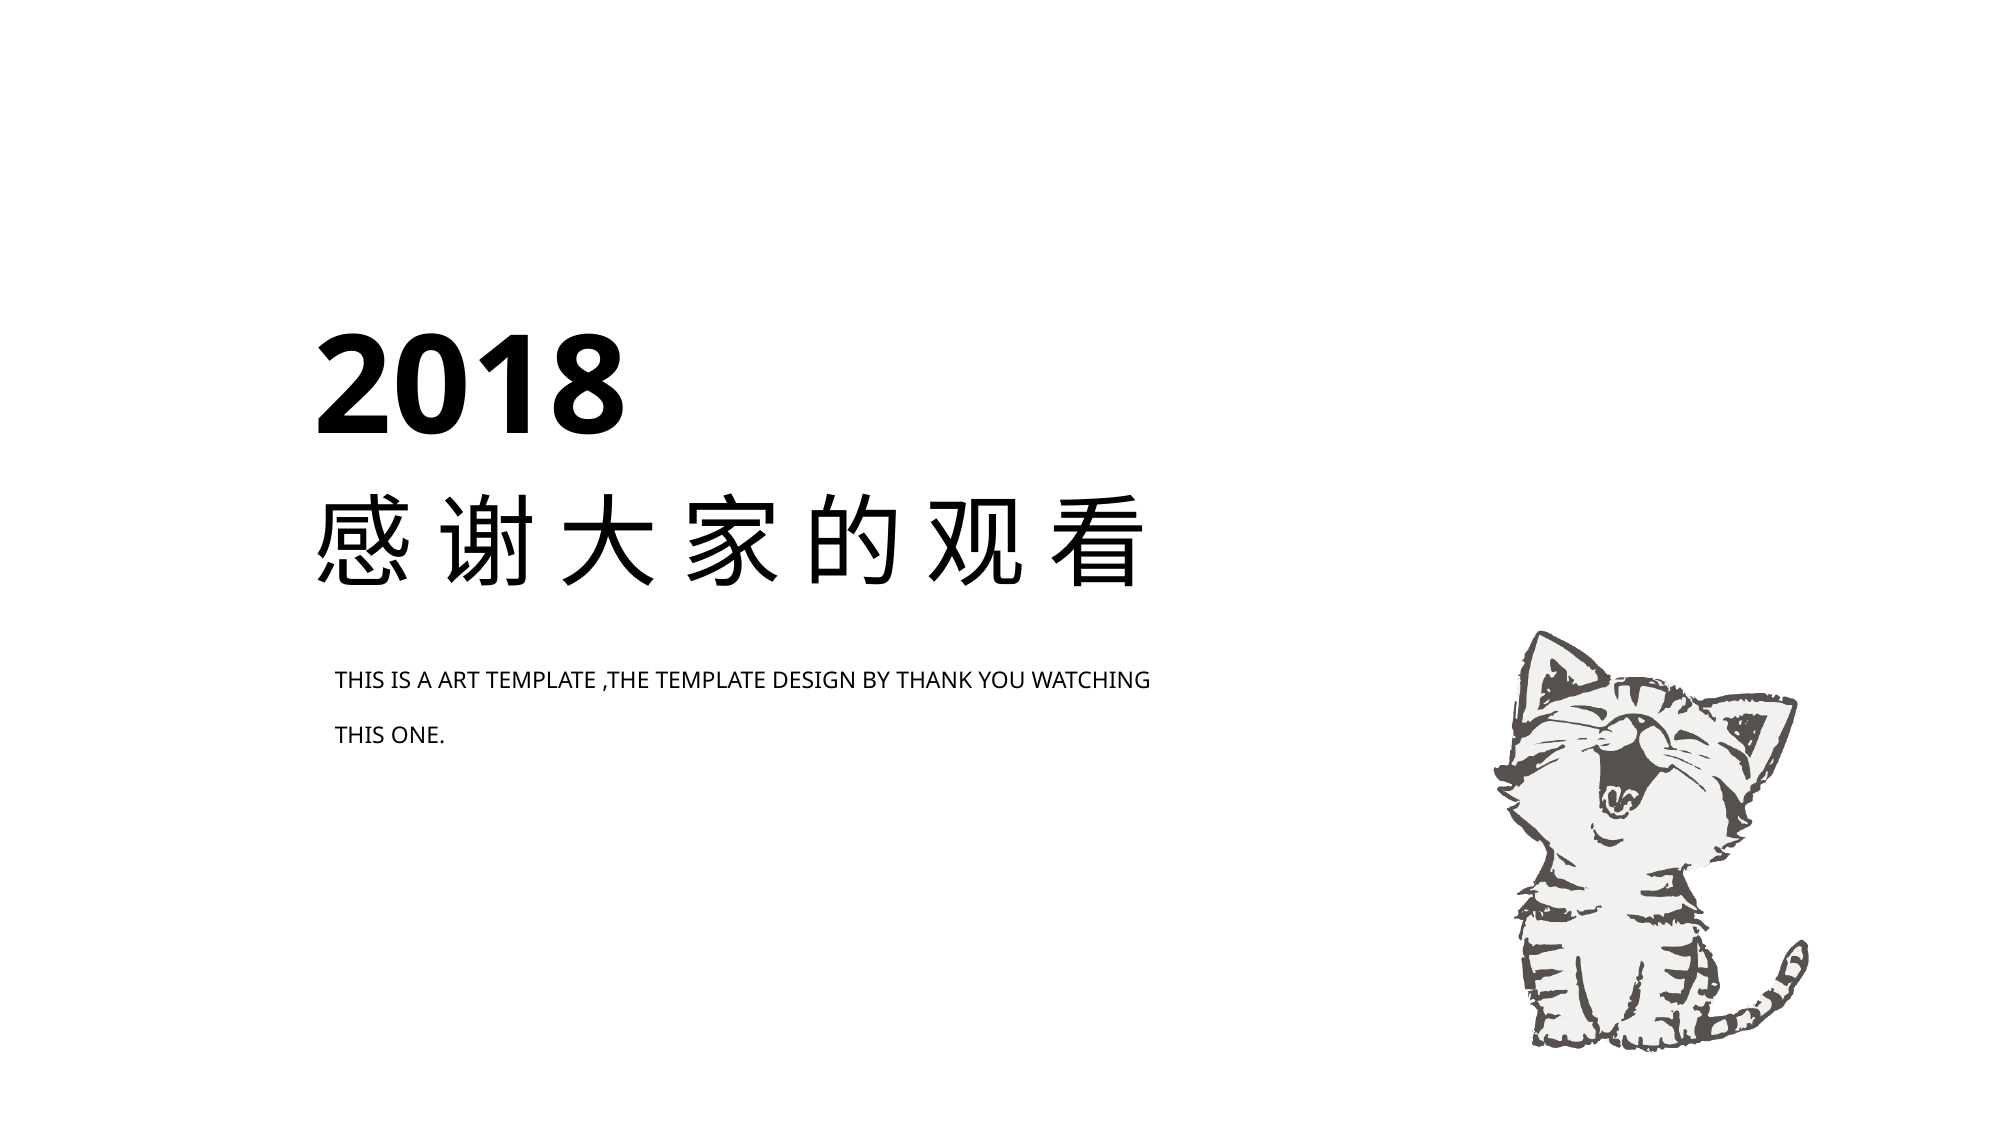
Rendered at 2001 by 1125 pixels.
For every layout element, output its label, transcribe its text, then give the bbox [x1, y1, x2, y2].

text_box THIS IS A ART TEMPLATE ,THE TEMPLATE DESIGN BY THANK YOU WATCHING THIS ONE. [319, 631, 1186, 756]
text_box 2018 [299, 289, 1725, 469]
text_box 感 谢 大 家 的 观 看 [299, 470, 1725, 606]
picture [1376, 565, 1920, 1123]
